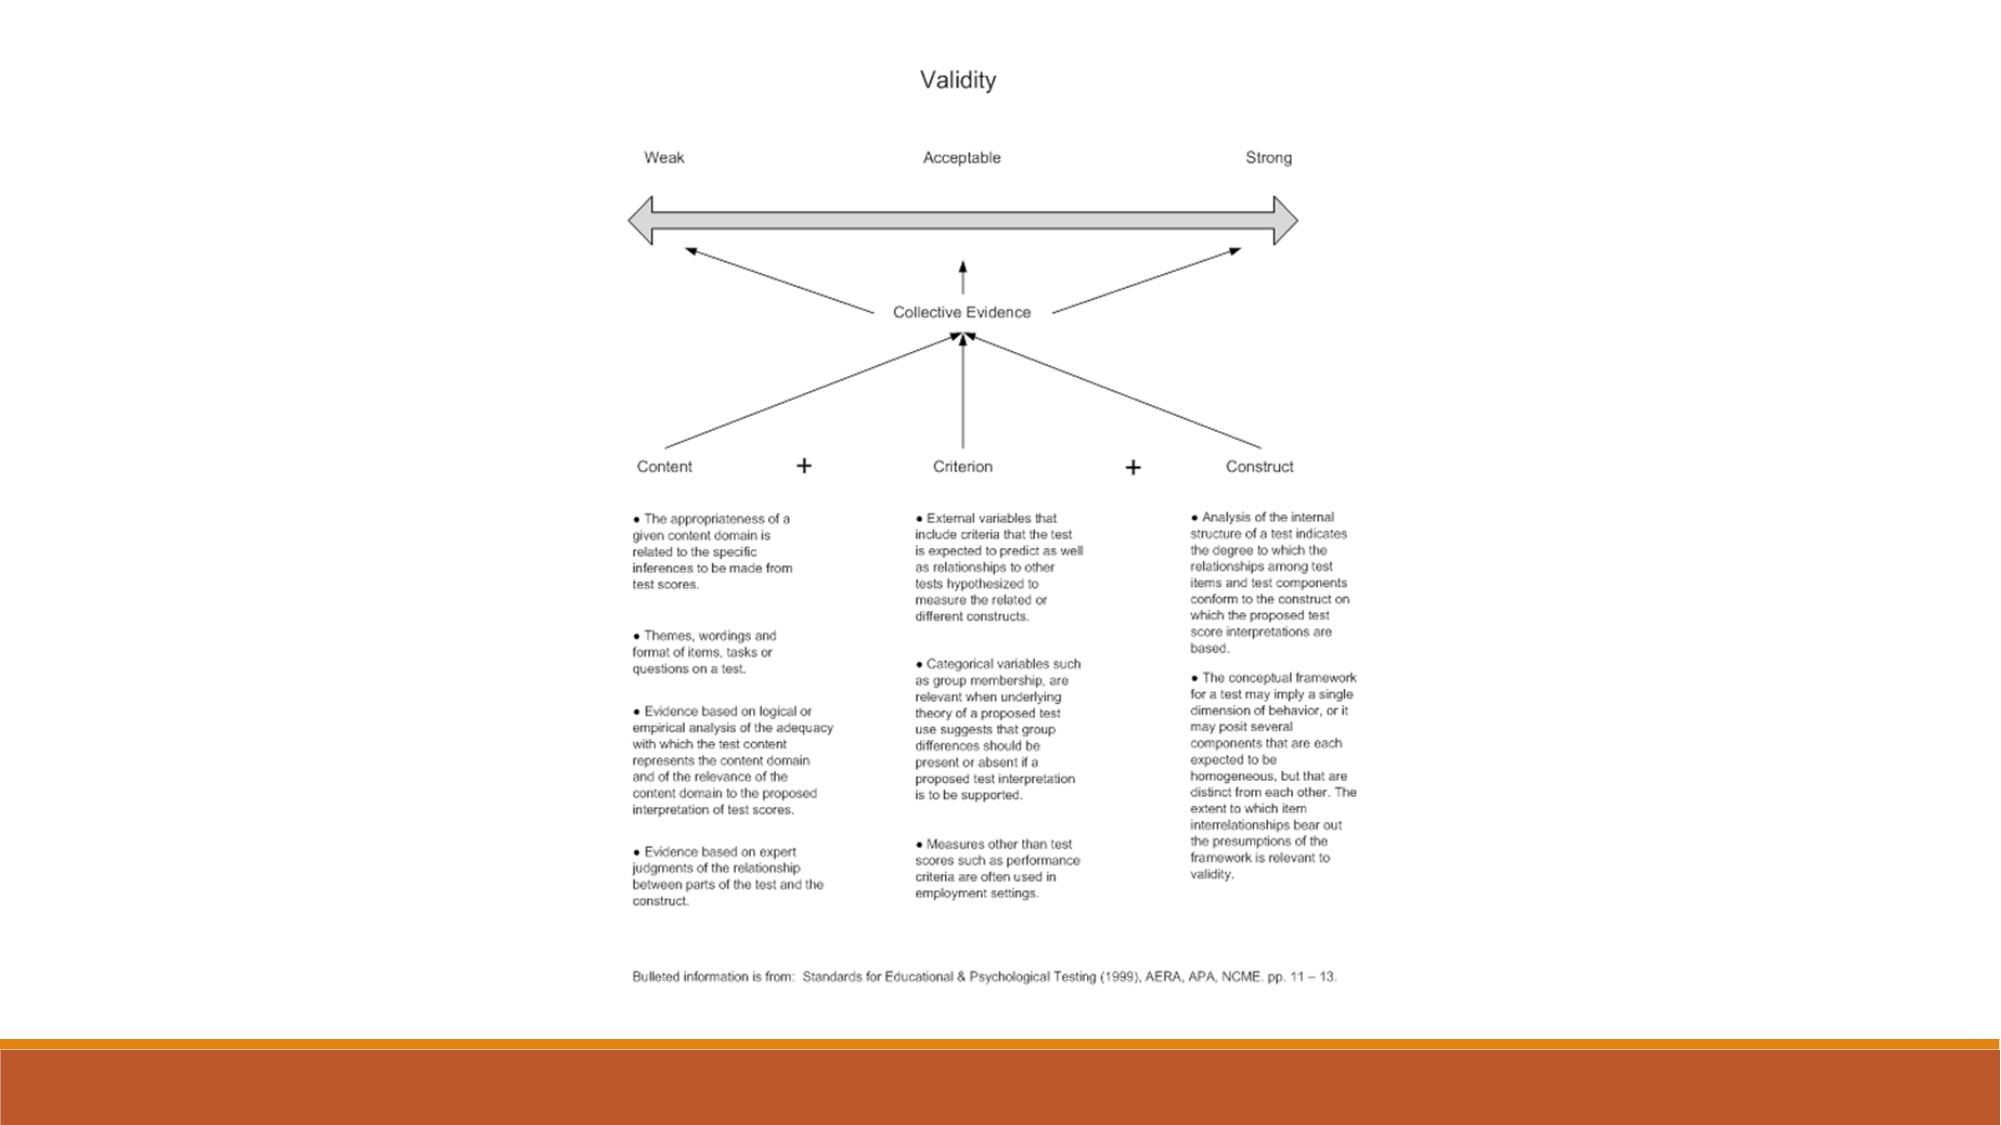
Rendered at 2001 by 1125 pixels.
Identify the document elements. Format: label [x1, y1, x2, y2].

picture [570, 65, 1370, 991]
